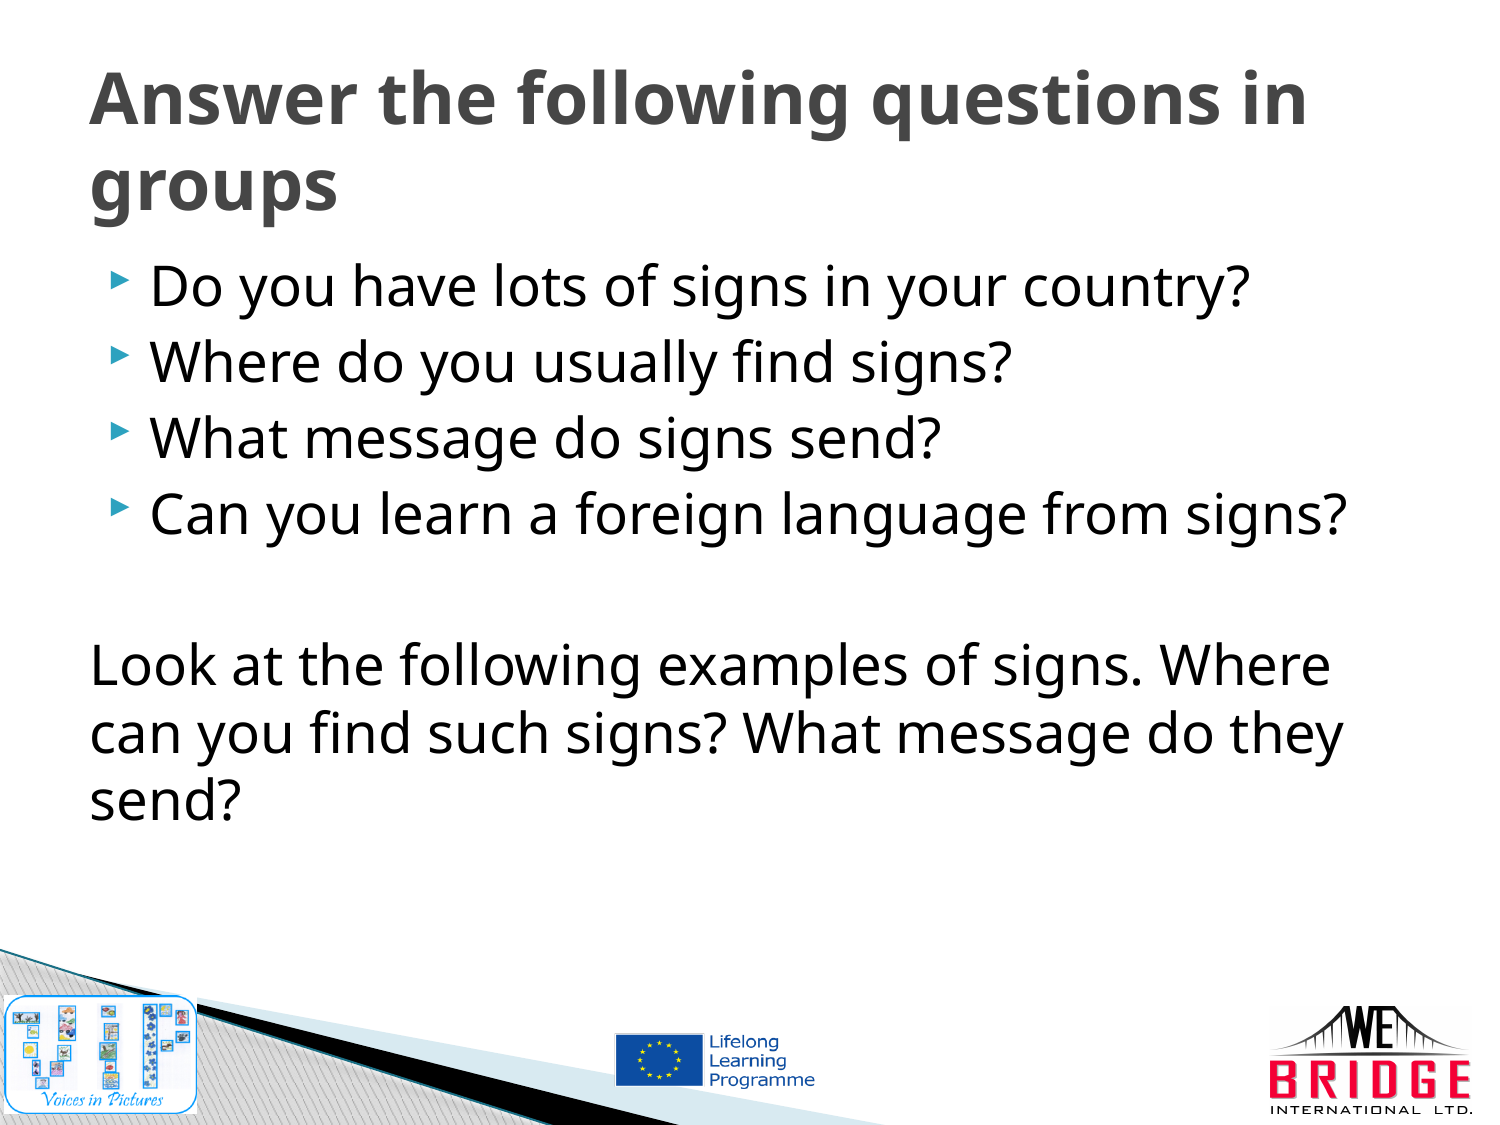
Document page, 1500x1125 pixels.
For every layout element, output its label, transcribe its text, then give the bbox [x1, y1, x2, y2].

list Do you have lots of signs in your country? Where do you usually find signs? What message do signs send? Can you learn a foreign language from signs? Look at the following examples of signs. Where can you find such signs? What message do they send? [75, 243, 1425, 986]
title Answer the following questions in groups [75, 45, 1425, 233]
picture [4, 994, 197, 1114]
picture [1269, 1006, 1473, 1114]
picture [608, 1027, 833, 1105]
